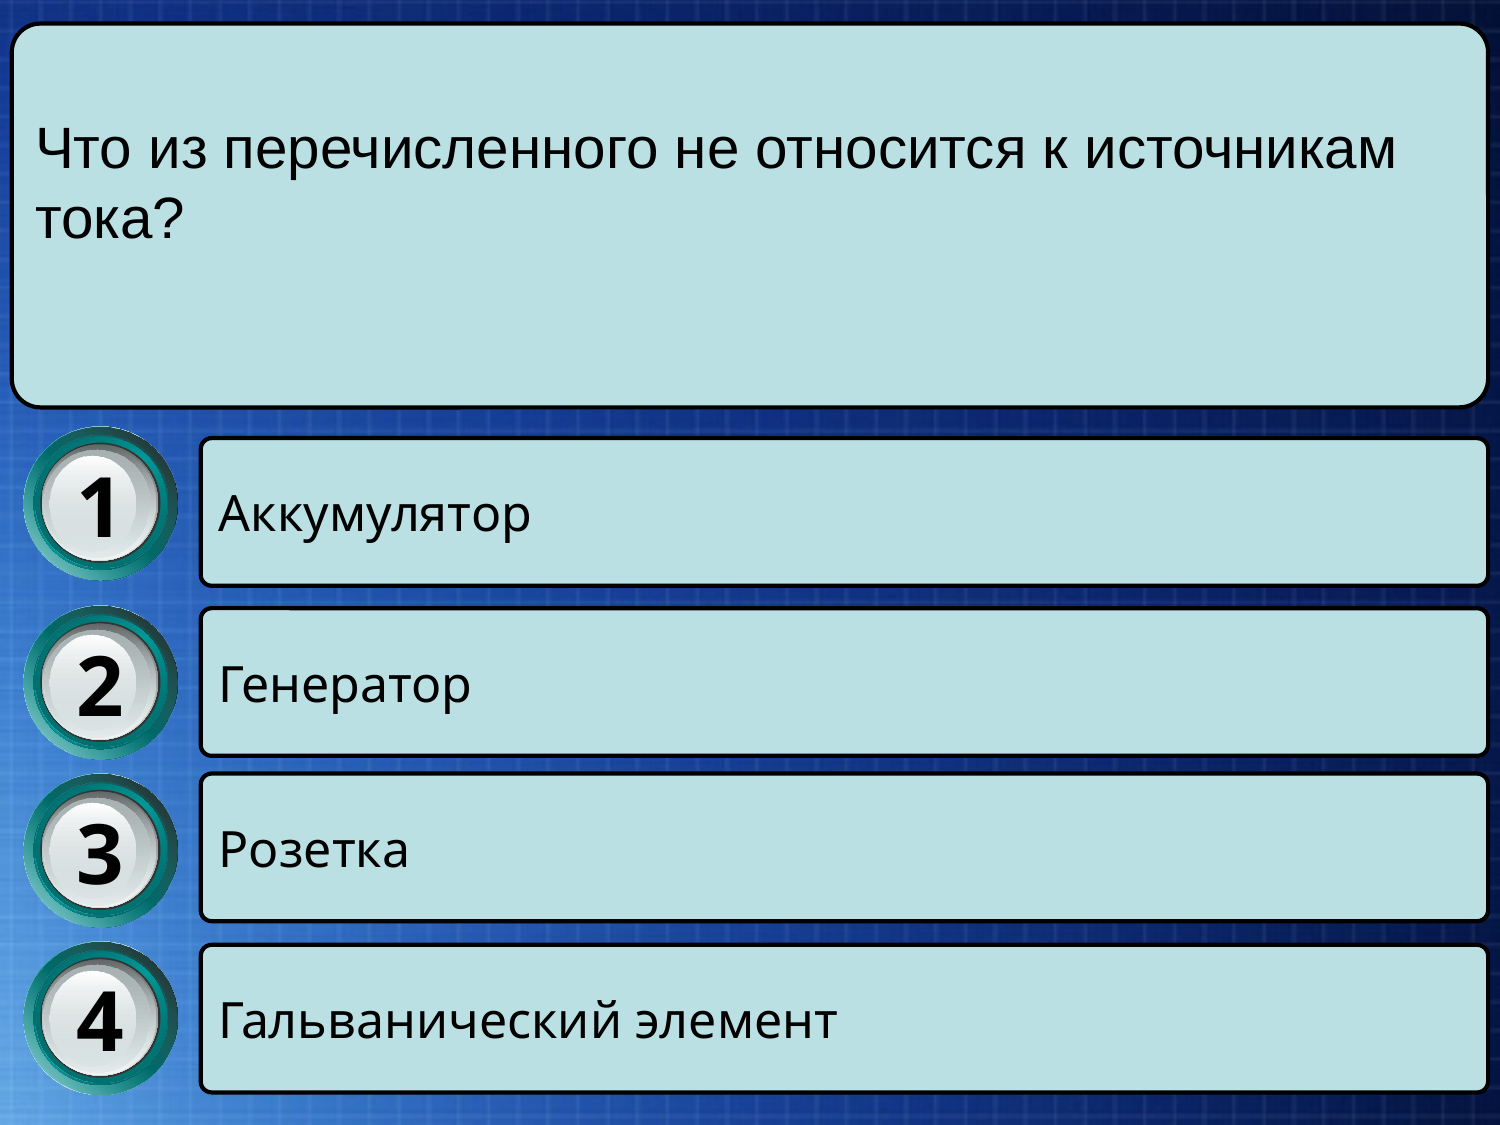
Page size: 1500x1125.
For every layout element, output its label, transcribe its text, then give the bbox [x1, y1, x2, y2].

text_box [23, 426, 178, 581]
text_box Розетка [198, 771, 1491, 924]
picture [0, 0, 1500, 1125]
text_box Гальванический элемент [198, 942, 1491, 1095]
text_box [23, 605, 178, 760]
text_box Генератор [198, 606, 1491, 758]
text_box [23, 941, 178, 1096]
text_box Аккумулятор [198, 435, 1491, 588]
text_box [23, 773, 178, 928]
text_box Что из перечисленного не относится к источникам тока? [9, 21, 1491, 410]
